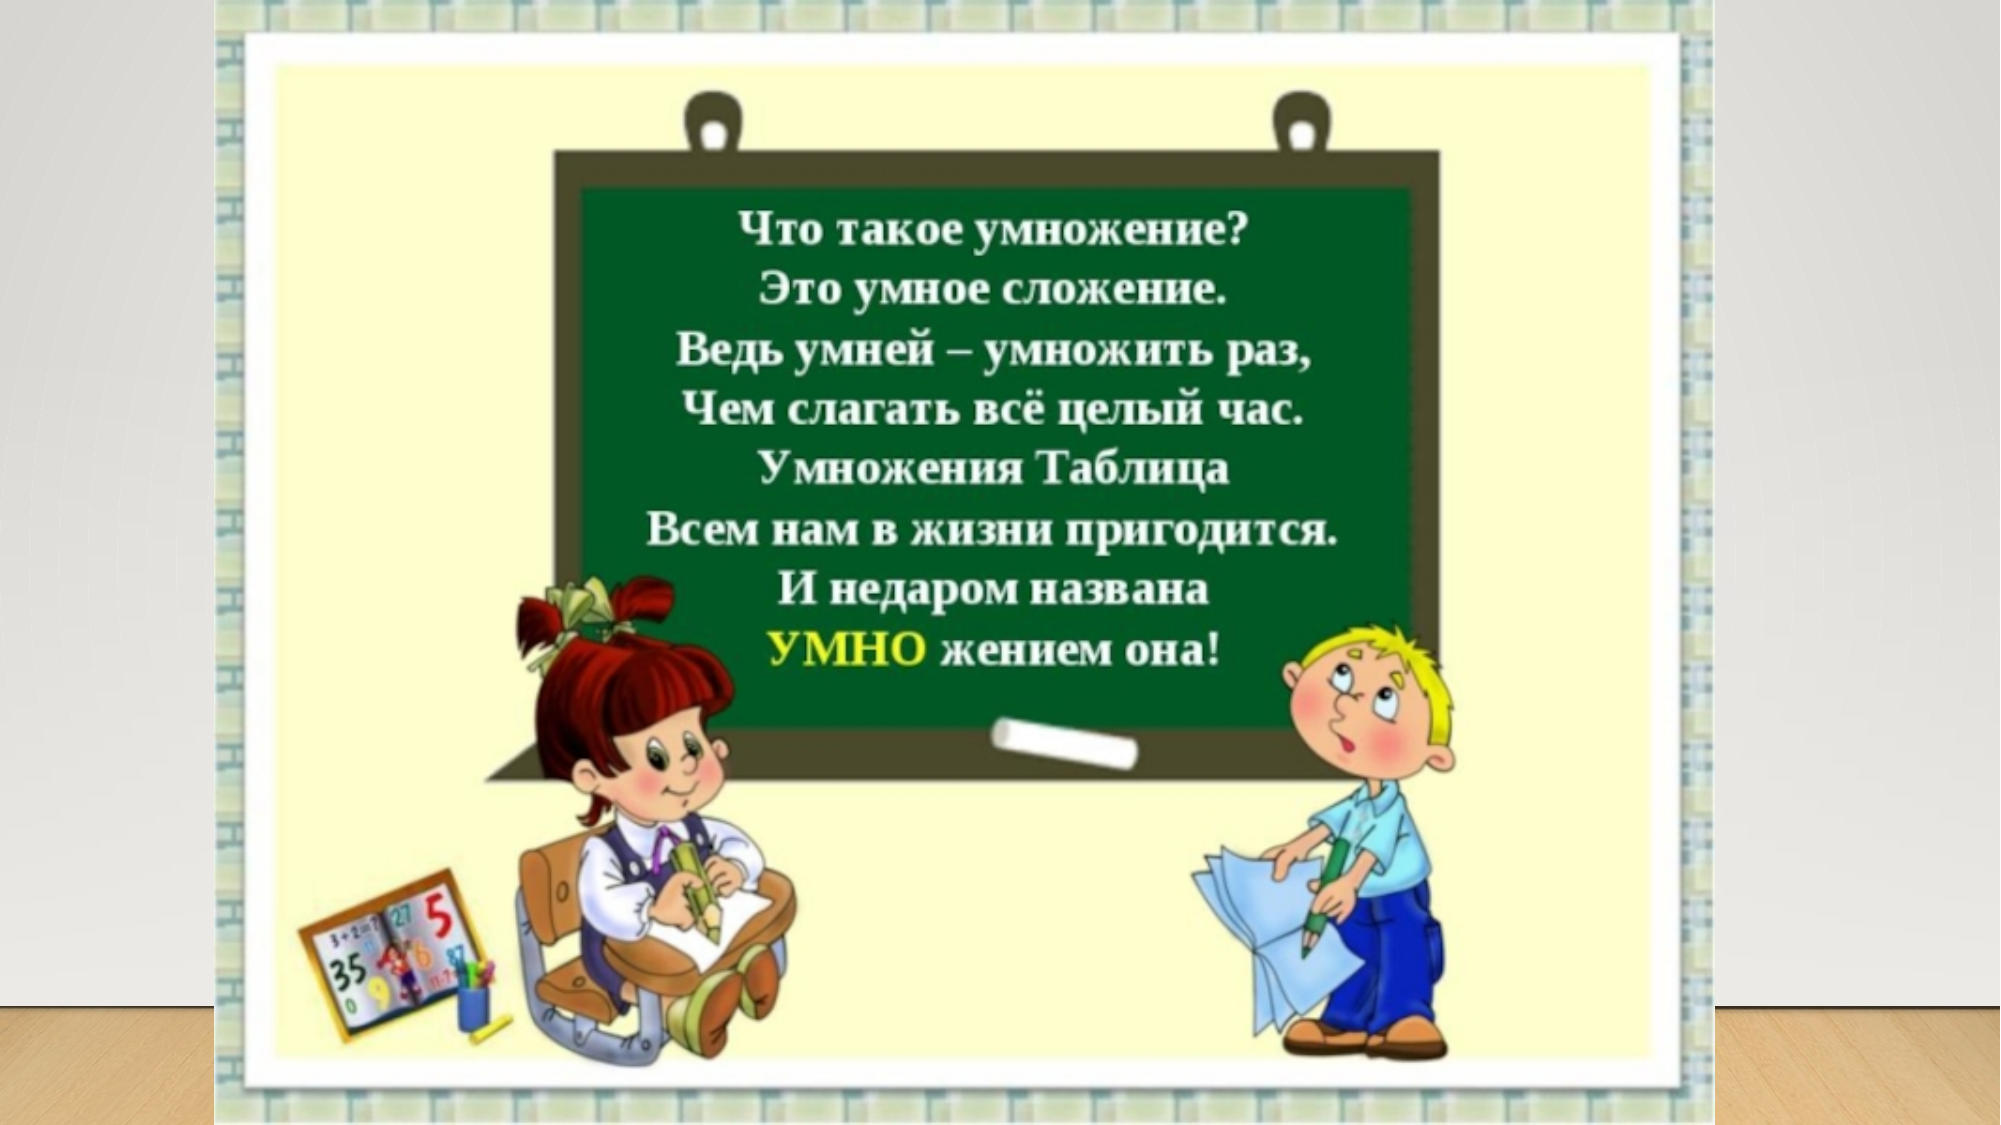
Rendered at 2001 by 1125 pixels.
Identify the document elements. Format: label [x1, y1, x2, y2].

picture [0, 1006, 213, 1125]
list [213, 0, 1715, 1125]
picture [1715, 1006, 2000, 1125]
